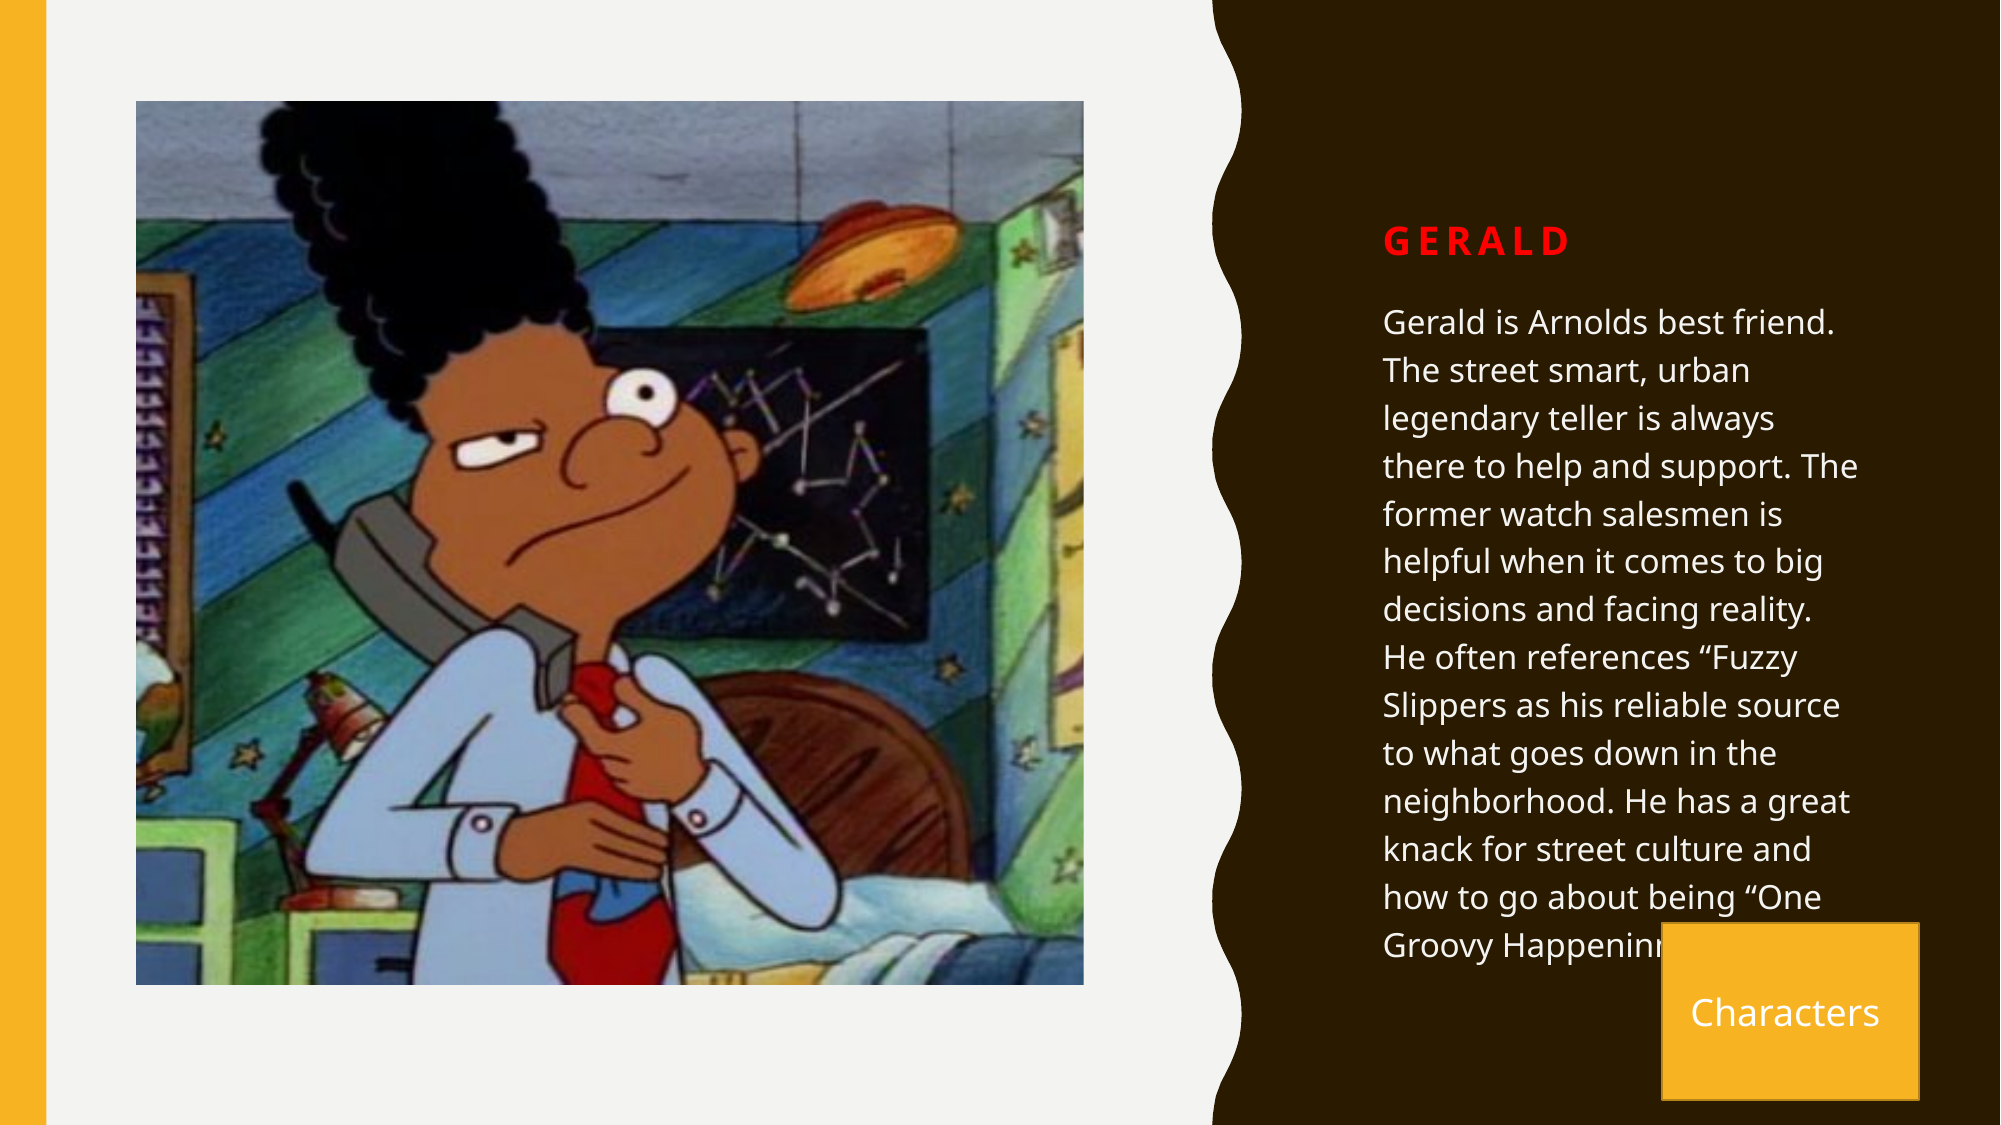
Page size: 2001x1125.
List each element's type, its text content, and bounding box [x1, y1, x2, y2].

text_box Characters [1661, 922, 1920, 1101]
picture [136, 101, 1084, 985]
list Gerald is Arnolds best friend. The street smart, urban legendary teller is always there to help and support. The former watch salesmen is helpful when it comes to big decisions and facing reality. He often references “Fuzzy Slippers as his reliable source to what goes down in the neighborhood. He has a great knack for street culture and how to go about being “One Groovy Happeninn’ dude”. [1367, 285, 1875, 969]
title GERALD [1367, 75, 1875, 272]
